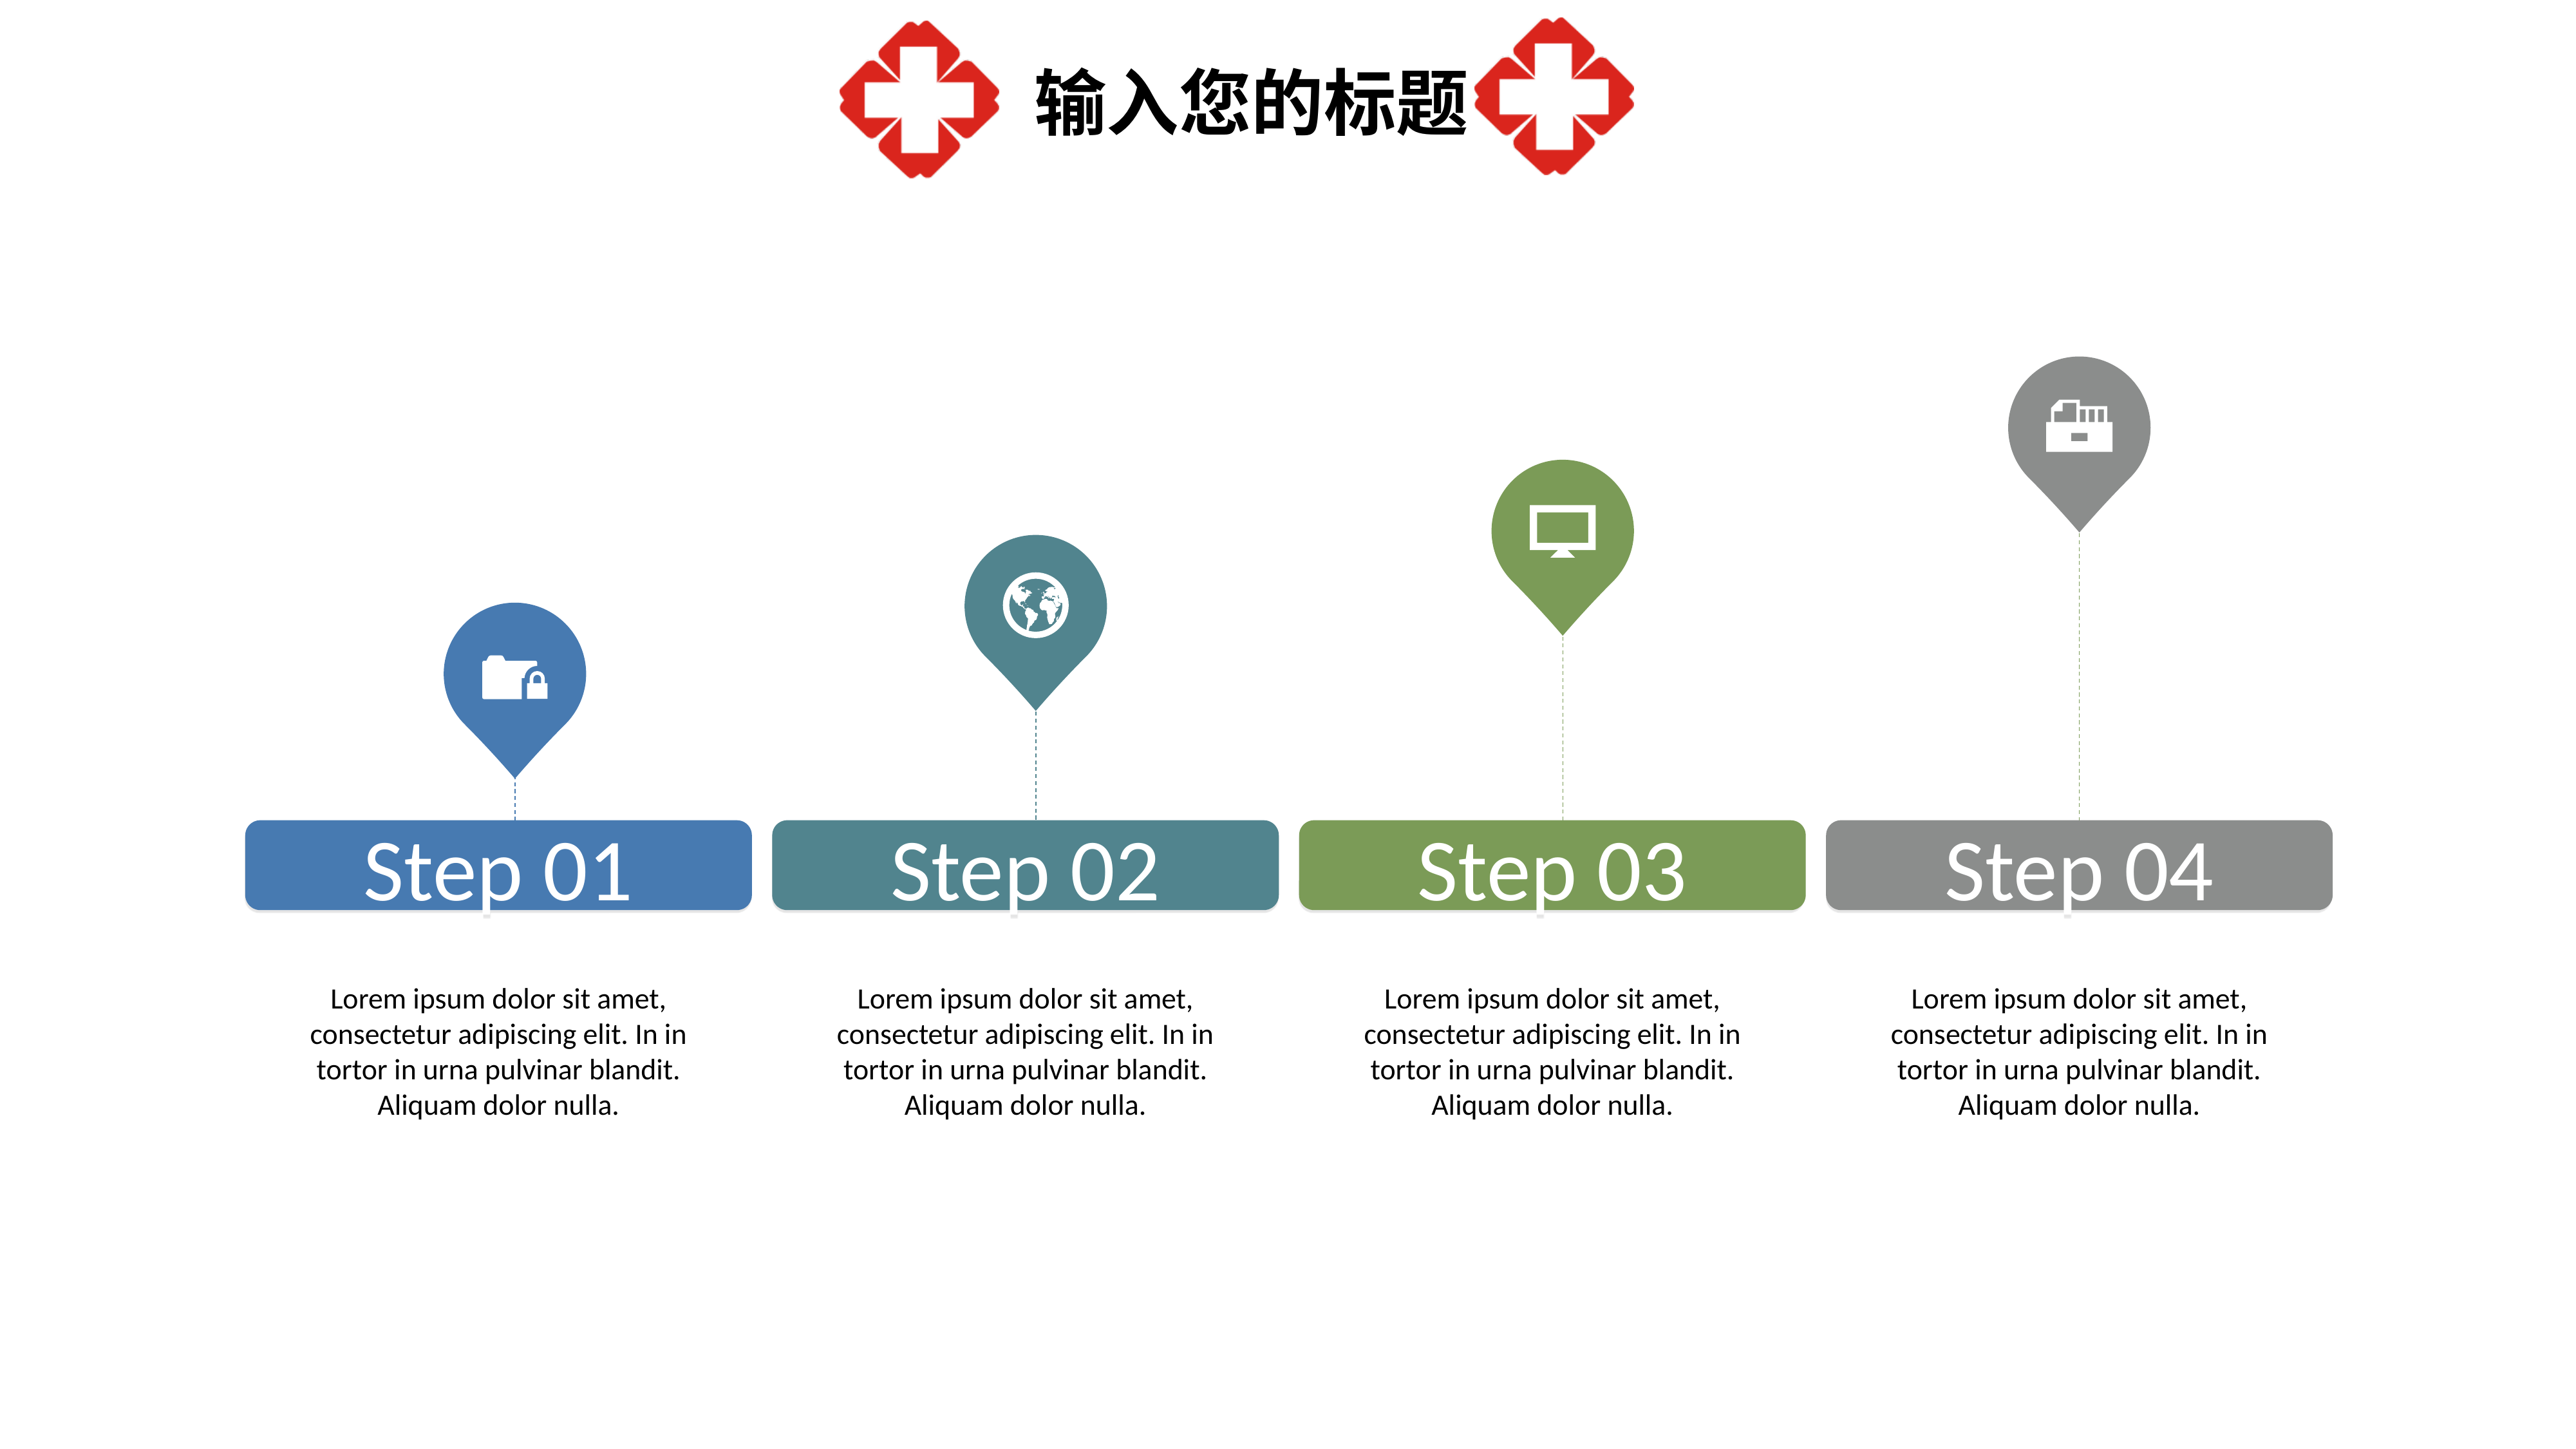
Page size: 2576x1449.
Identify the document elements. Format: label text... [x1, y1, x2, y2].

picture [839, 20, 999, 178]
text_box 输入您的标题 [1002, 52, 1471, 149]
text_box Step 04 [1825, 819, 2335, 912]
text_box Step 01 [243, 819, 753, 912]
picture [1474, 17, 1634, 176]
text_box Lorem ipsum dolor sit amet, consectetur adipiscing elit. In in tortor in urna pulvinar blandit. Aliquam dolor nulla. [772, 960, 1279, 1141]
text_box Lorem ipsum dolor sit amet, consectetur adipiscing elit. In in tortor in urna pulvinar blandit. Aliquam dolor nulla. [1826, 960, 2333, 1141]
text_box Step 02 [771, 819, 1281, 912]
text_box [443, 602, 587, 820]
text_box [1491, 459, 1635, 866]
text_box Step 03 [1297, 819, 1807, 912]
text_box Lorem ipsum dolor sit amet, consectetur adipiscing elit. In in tortor in urna pulvinar blandit. Aliquam dolor nulla. [1299, 960, 1806, 1141]
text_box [2007, 356, 2151, 866]
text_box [964, 535, 1107, 835]
text_box Lorem ipsum dolor sit amet, consectetur adipiscing elit. In in tortor in urna pulvinar blandit. Aliquam dolor nulla. [245, 960, 752, 1141]
